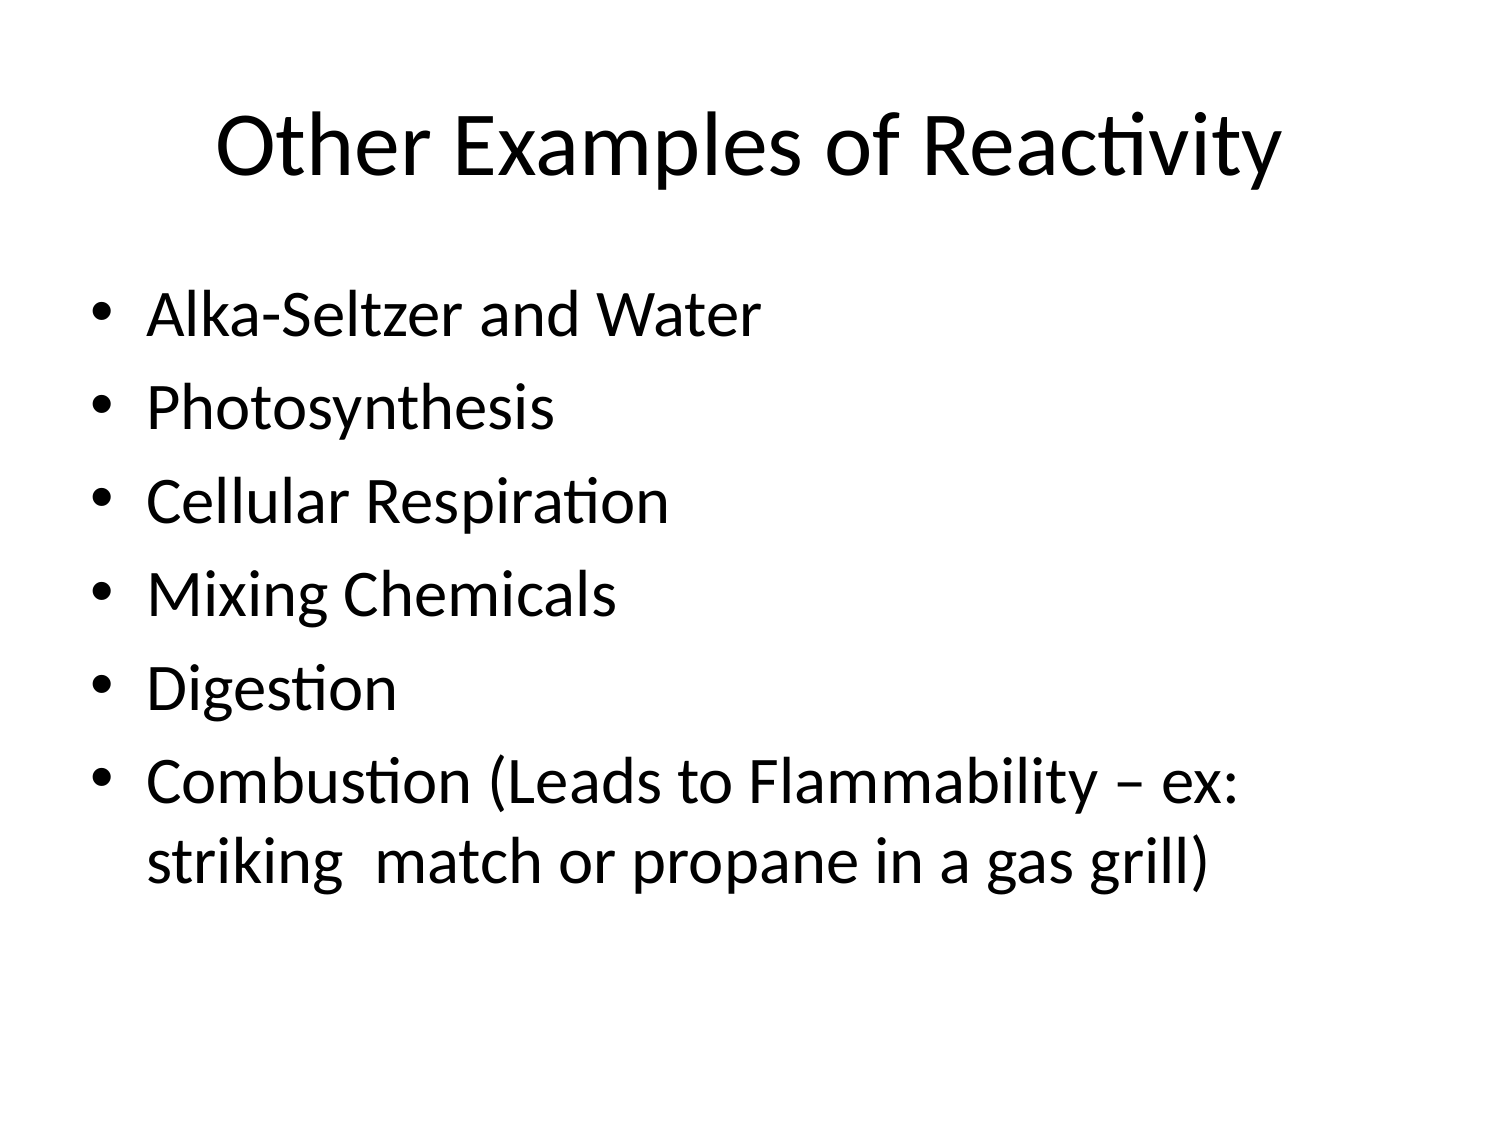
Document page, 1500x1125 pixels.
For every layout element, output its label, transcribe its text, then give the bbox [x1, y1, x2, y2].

title Other Examples of Reactivity [75, 45, 1425, 233]
list Alka-Seltzer and Water Photosynthesis Cellular Respiration Mixing Chemicals Digestion Combustion (Leads to Flammability – ex: striking match or propane in a gas grill) [75, 262, 1425, 1005]
